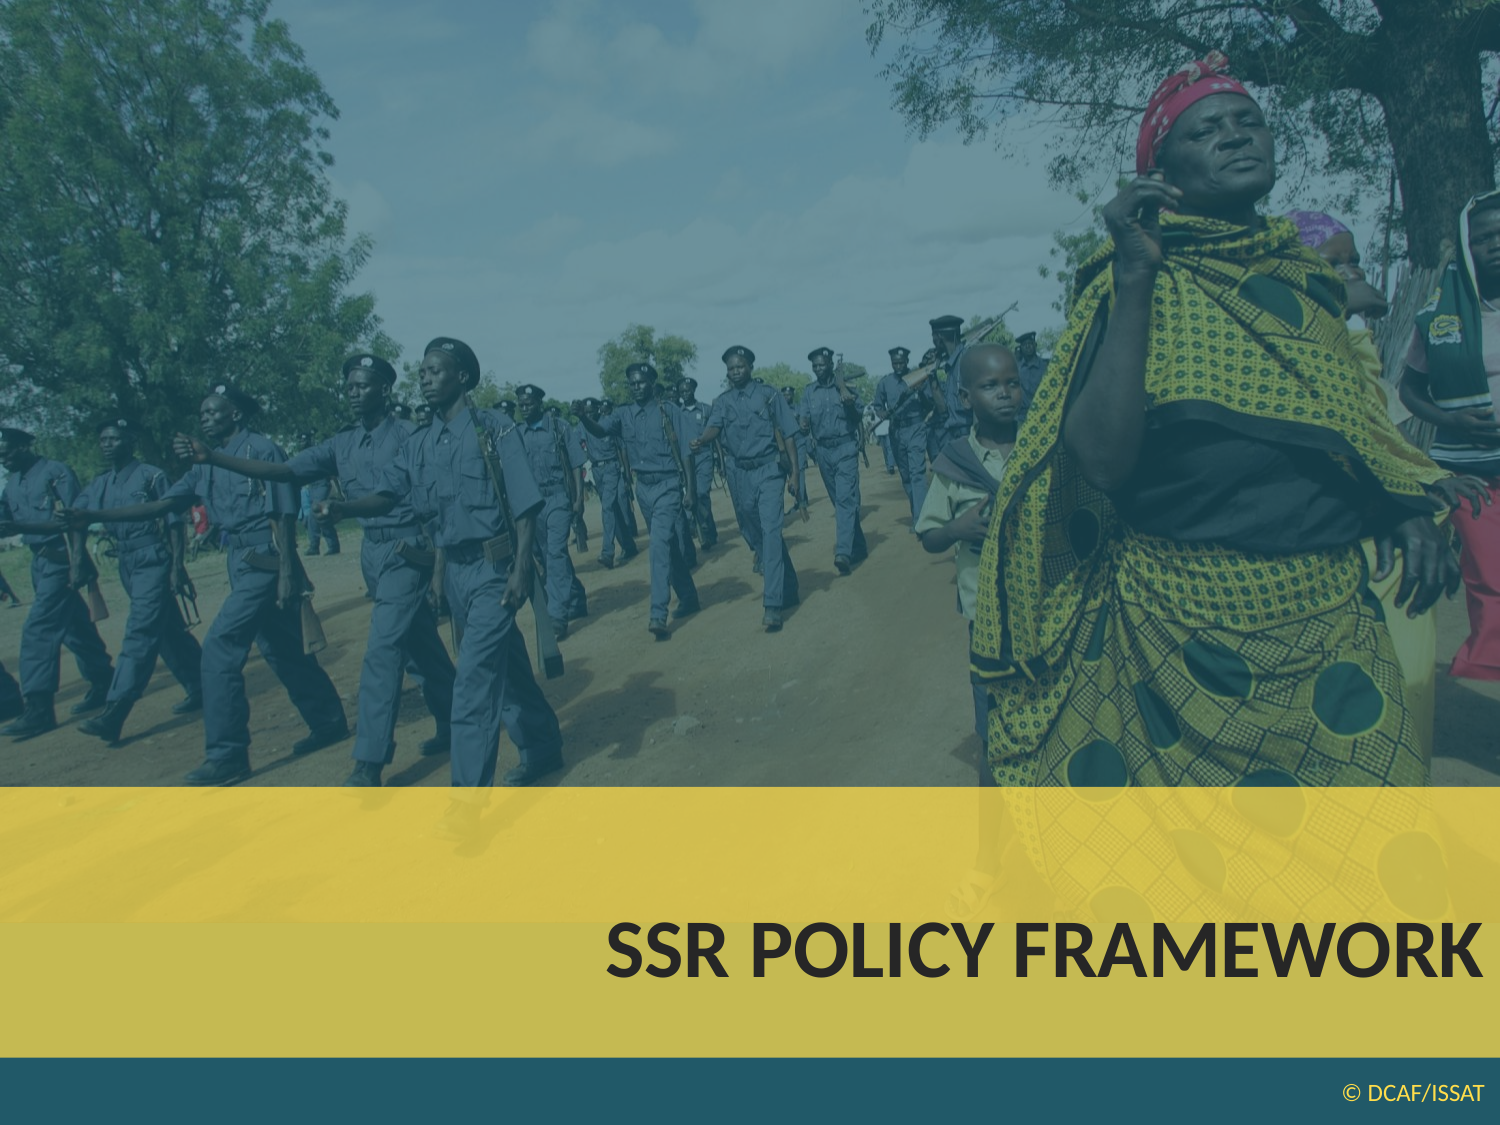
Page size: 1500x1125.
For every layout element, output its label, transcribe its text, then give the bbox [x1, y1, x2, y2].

title SSR Policy FRamework [0, 786, 1500, 1058]
